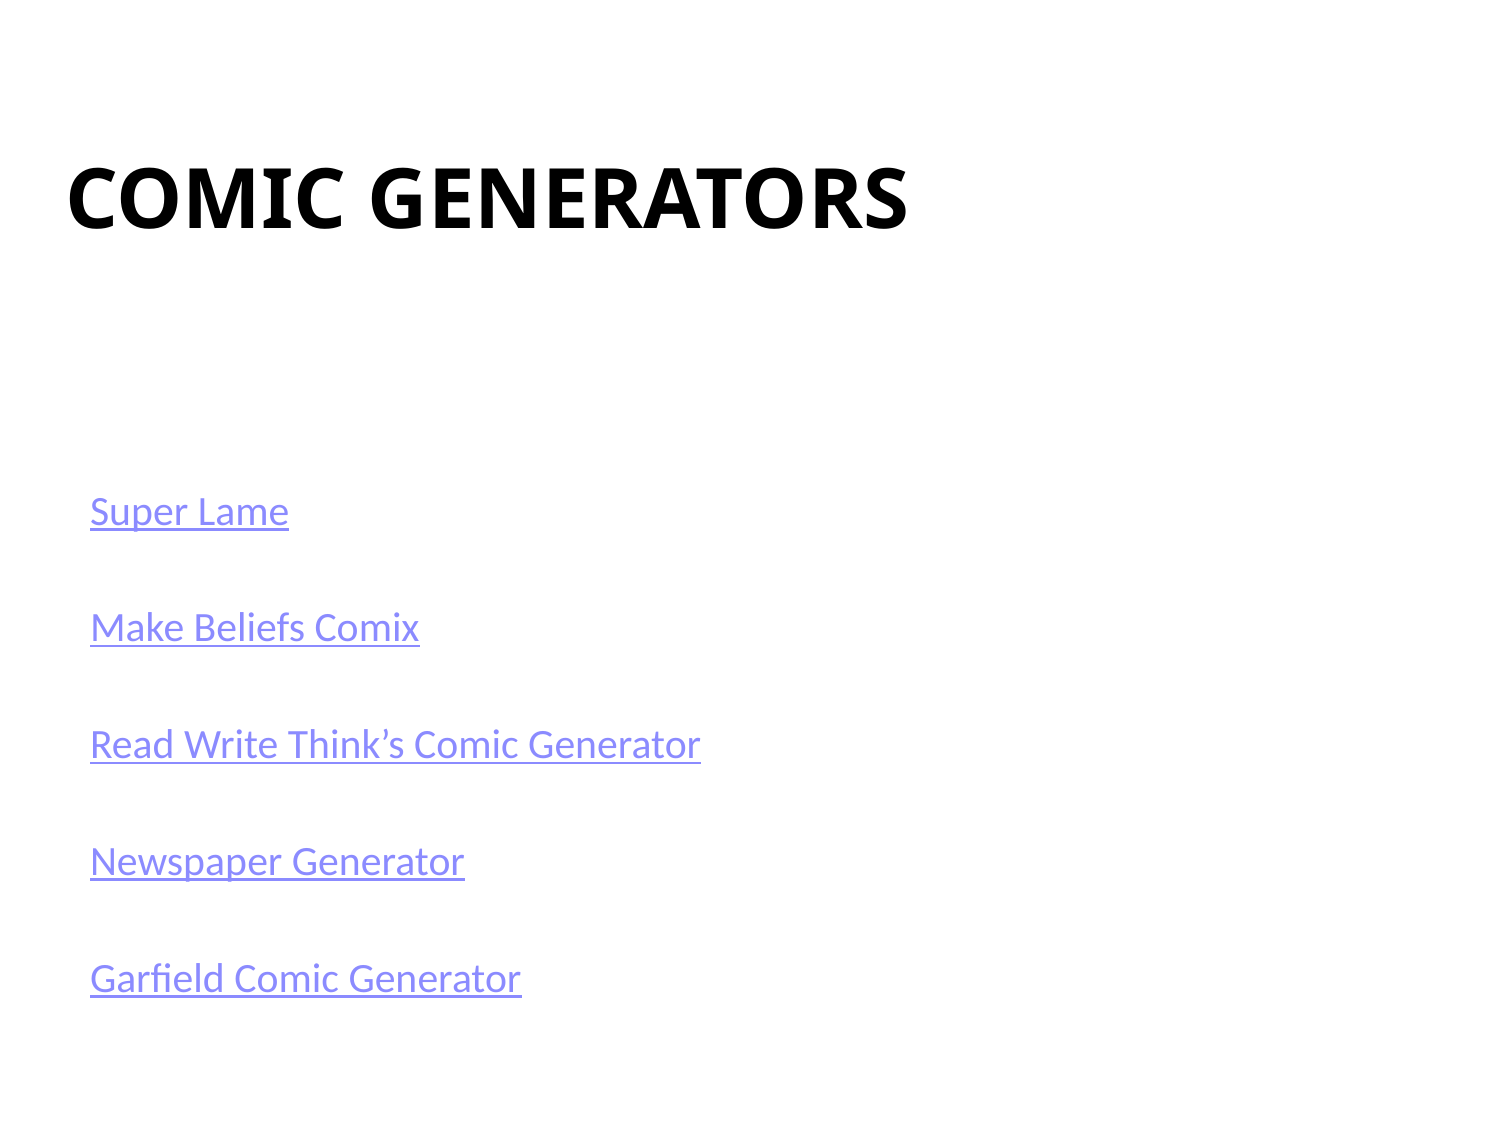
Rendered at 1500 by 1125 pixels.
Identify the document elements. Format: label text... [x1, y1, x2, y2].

list Super Lame Make Beliefs Comix Read Write Think’s Comic Generator Newspaper Generator Garfield Comic Generator [75, 437, 1400, 1125]
title Comic Generators [50, 137, 1325, 361]
